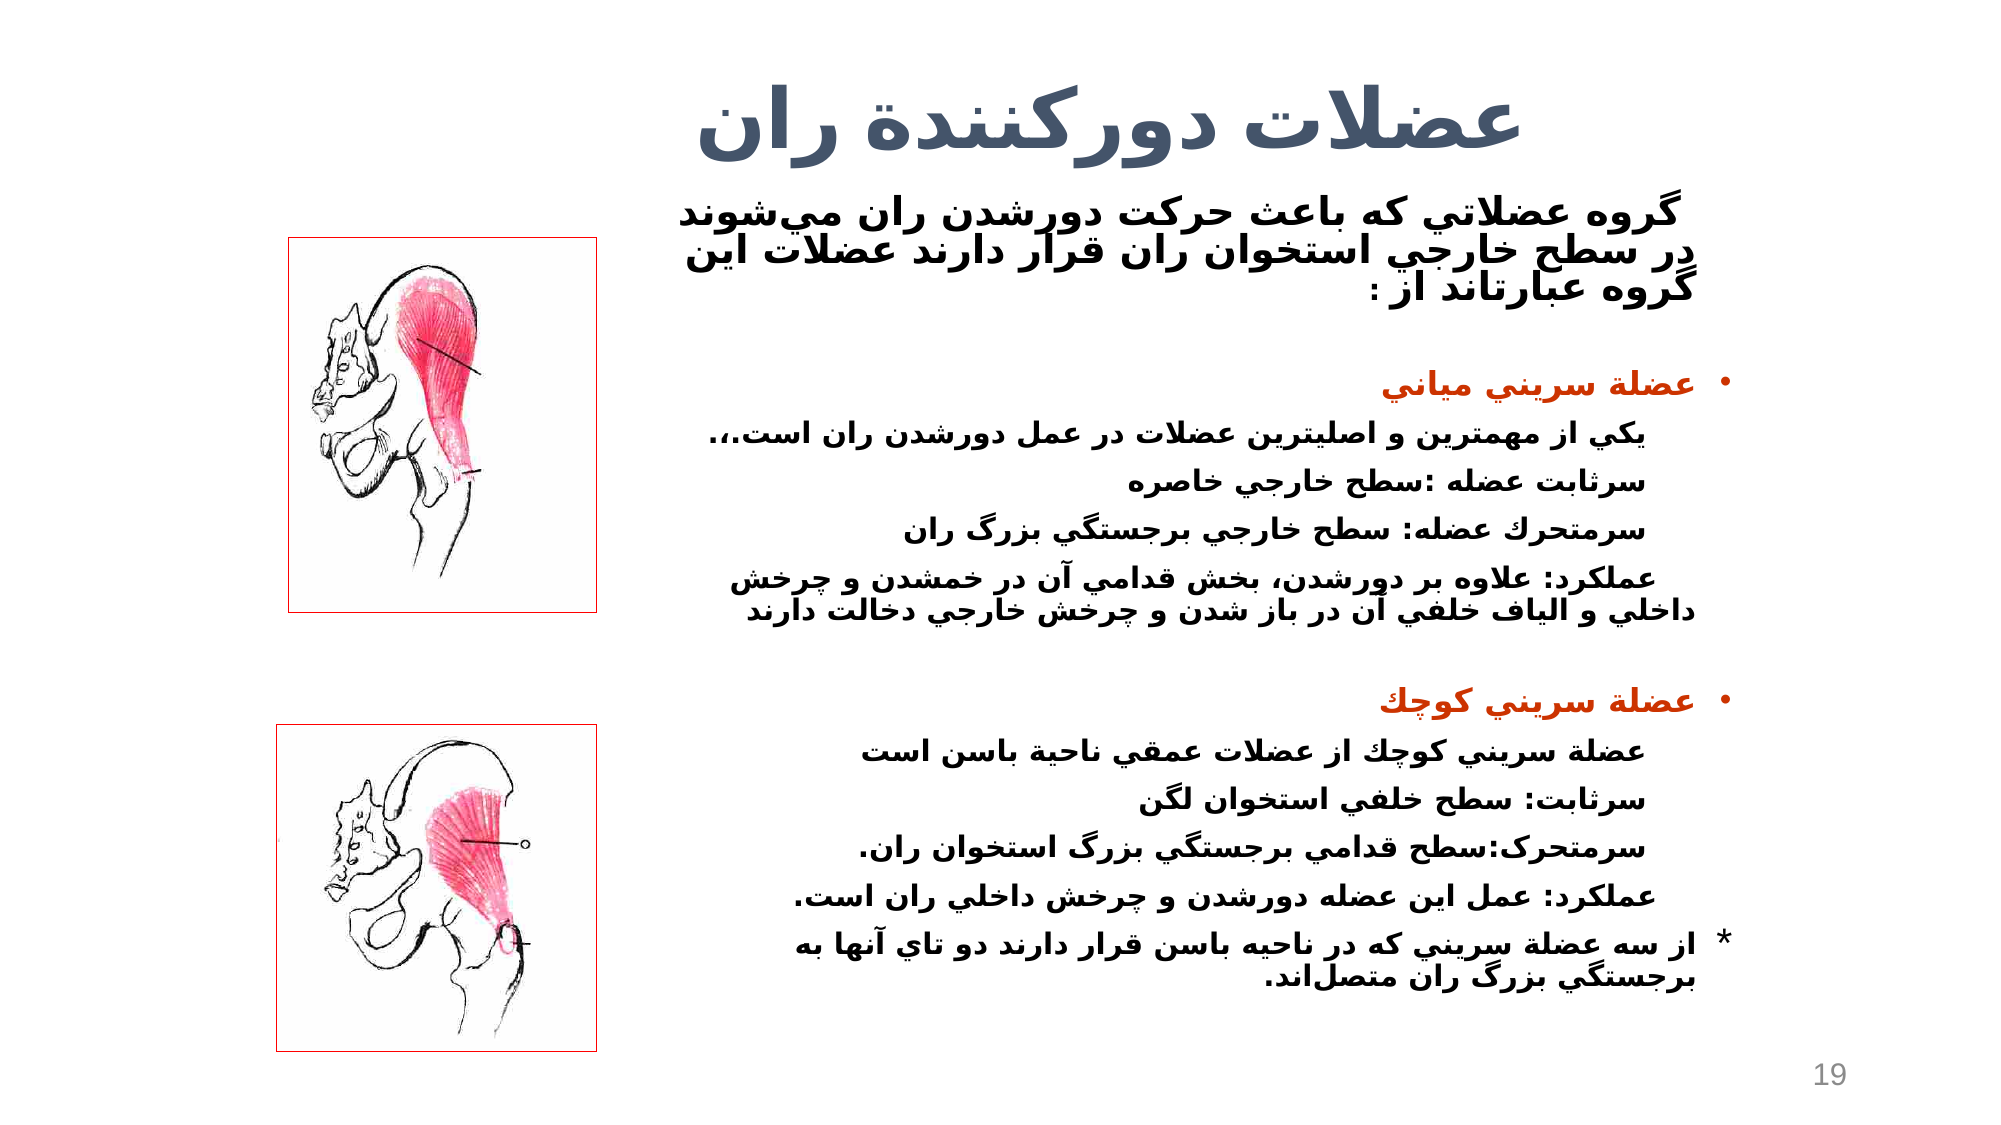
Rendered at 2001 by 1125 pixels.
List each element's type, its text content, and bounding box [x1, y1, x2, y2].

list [288, 237, 597, 613]
text_box عضلات دوركنندة ران [680, 57, 1543, 273]
list گروه عضلاتي كه باعث حركت دورشدن ران مي‌شوند در سطح خارجي استخوان ران قرار دارند عضلات اين گروه عبارت‎اند از : عضلة سريني مياني يكي از مهمترين و اصليترين عضلات در عمل دورشدن ران است.،. سرثابت عضله :سطح خارجي خاصره سرمتحرك عضله: سطح خارجي برجستگي بزرگ ران عملکرد: علاوه بر دور‎شدن، بخش قدامي آن در خم‎شدن و چرخش داخلي و الياف خلفي آن در باز شدن و چرخش خارجي دخالت دارند عضلة سريني كوچك عضلة سريني كوچك از عضلات عمقي ناحية باسن است سرثابت: سطح خلفي استخوان لگن سرمتحرک:سطح قدامي برجستگي بزرگ استخوان ران. عملکرد: عمل اين عضله دور‎شدن و چرخش داخلي ران است. از سه عضلة سريني كه در ناحيه باسن قرار دارند دو تاي آنها به برجستگي بزرگ ران متصل‌اند. [638, 187, 1744, 1010]
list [276, 724, 597, 1052]
slide_number 19 [1412, 1042, 1863, 1103]
